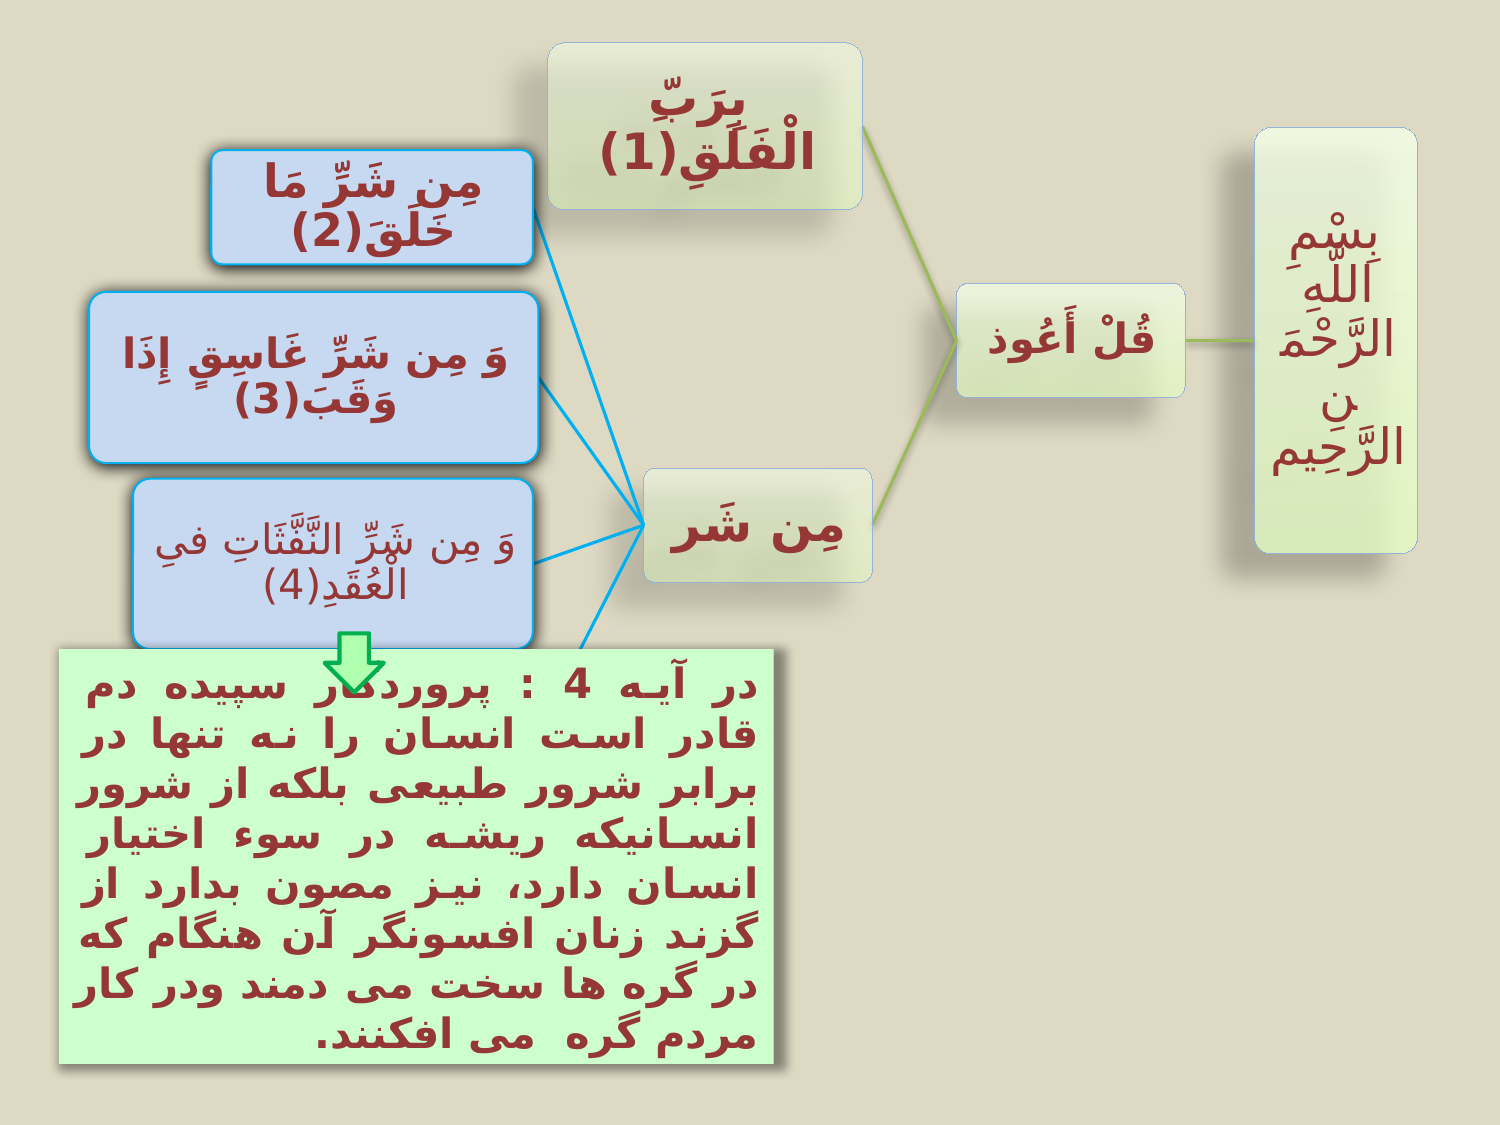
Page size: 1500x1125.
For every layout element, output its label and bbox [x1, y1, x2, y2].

text_box [58, 633, 774, 1016]
text_box [88, 42, 1436, 823]
